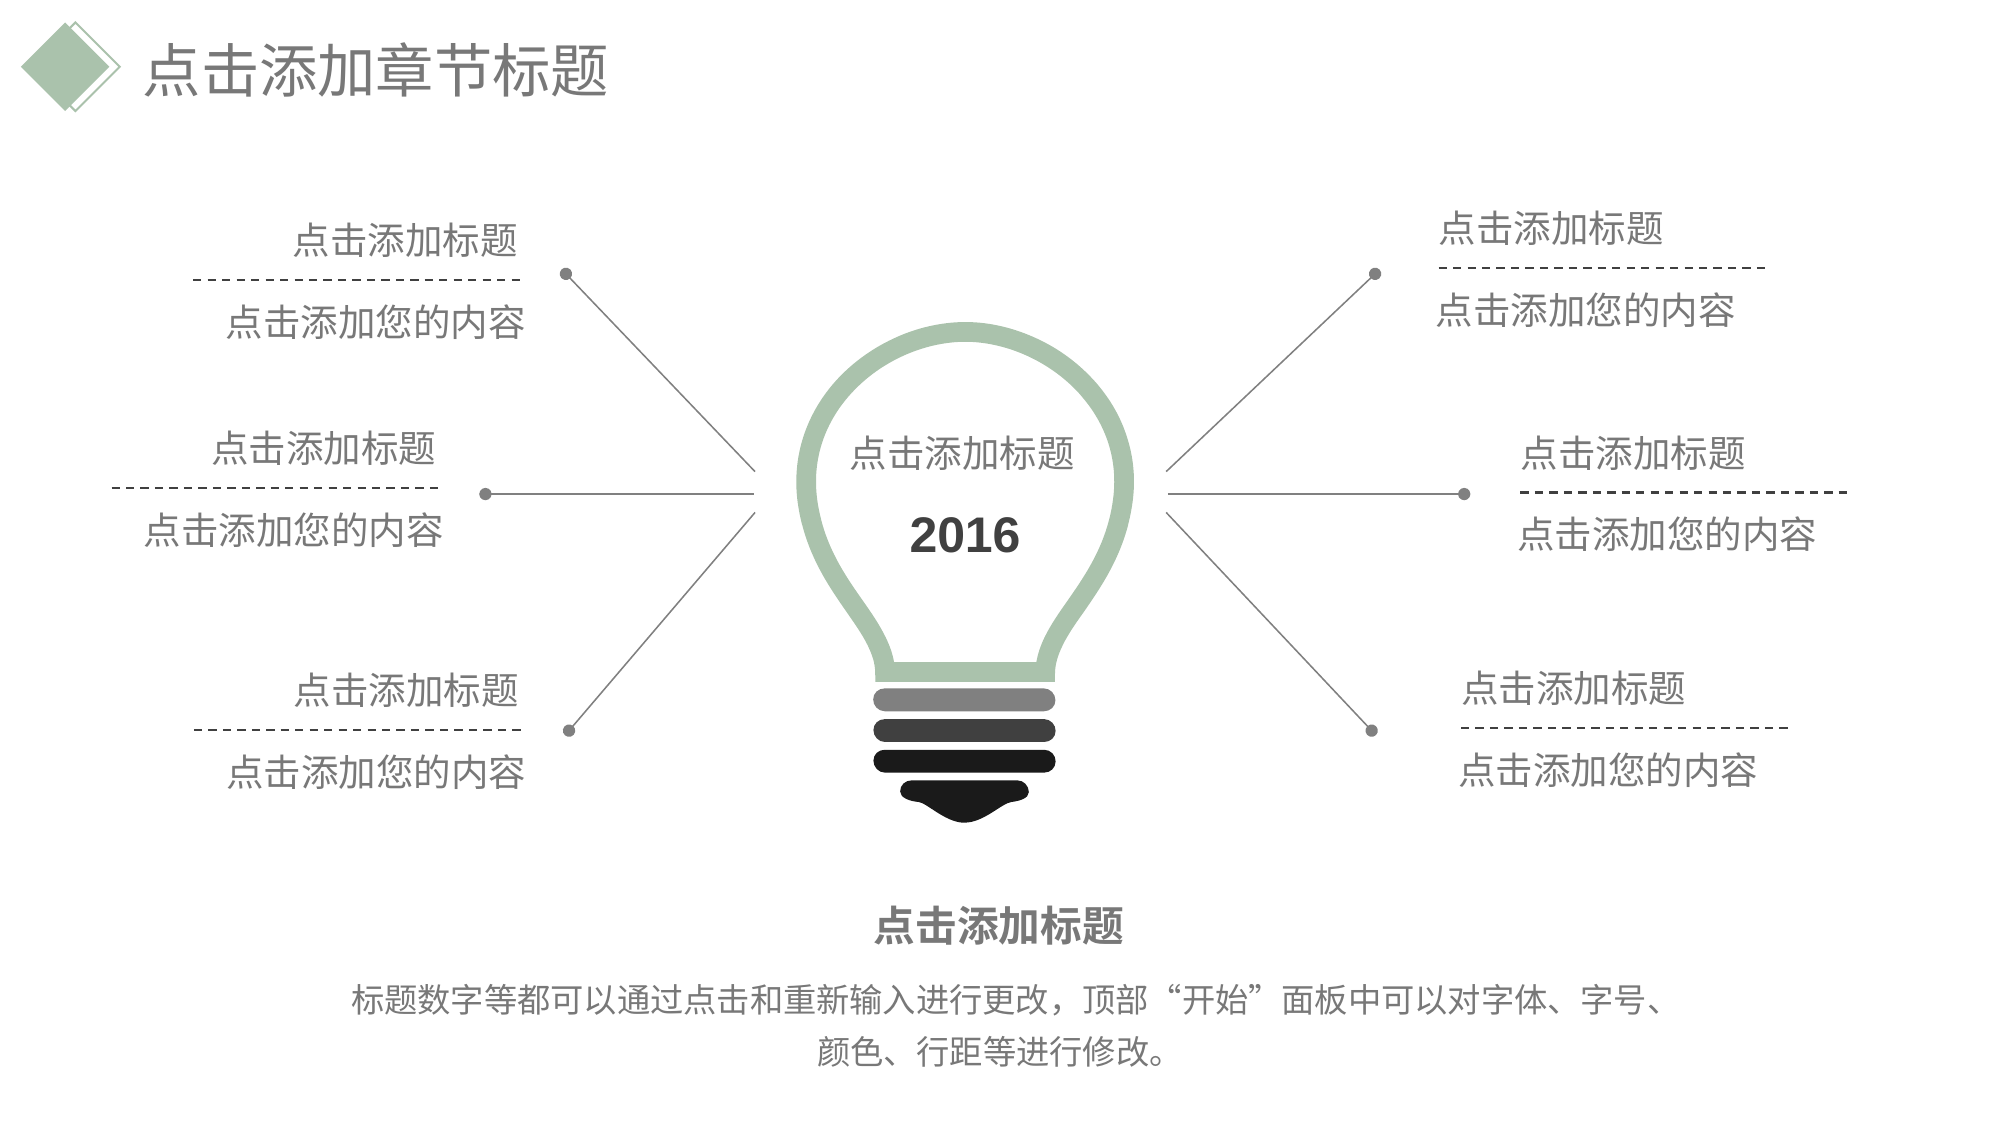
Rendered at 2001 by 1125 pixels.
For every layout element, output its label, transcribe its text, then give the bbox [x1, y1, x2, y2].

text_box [169, 209, 541, 353]
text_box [1482, 422, 1853, 565]
text_box 点击添加章节标题 [128, 27, 624, 112]
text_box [485, 273, 756, 731]
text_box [794, 321, 1136, 823]
text_box 点击添加标题 [858, 892, 1139, 958]
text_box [1400, 197, 1772, 340]
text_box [87, 417, 459, 561]
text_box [170, 659, 542, 802]
text_box 标题数字等都可以通过点击和重新输入进行更改，顶部“开始”面板中可以对字体、字号、颜色、行距等进行修改。 [323, 960, 1677, 1079]
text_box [1166, 273, 1465, 731]
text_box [1422, 657, 1794, 801]
